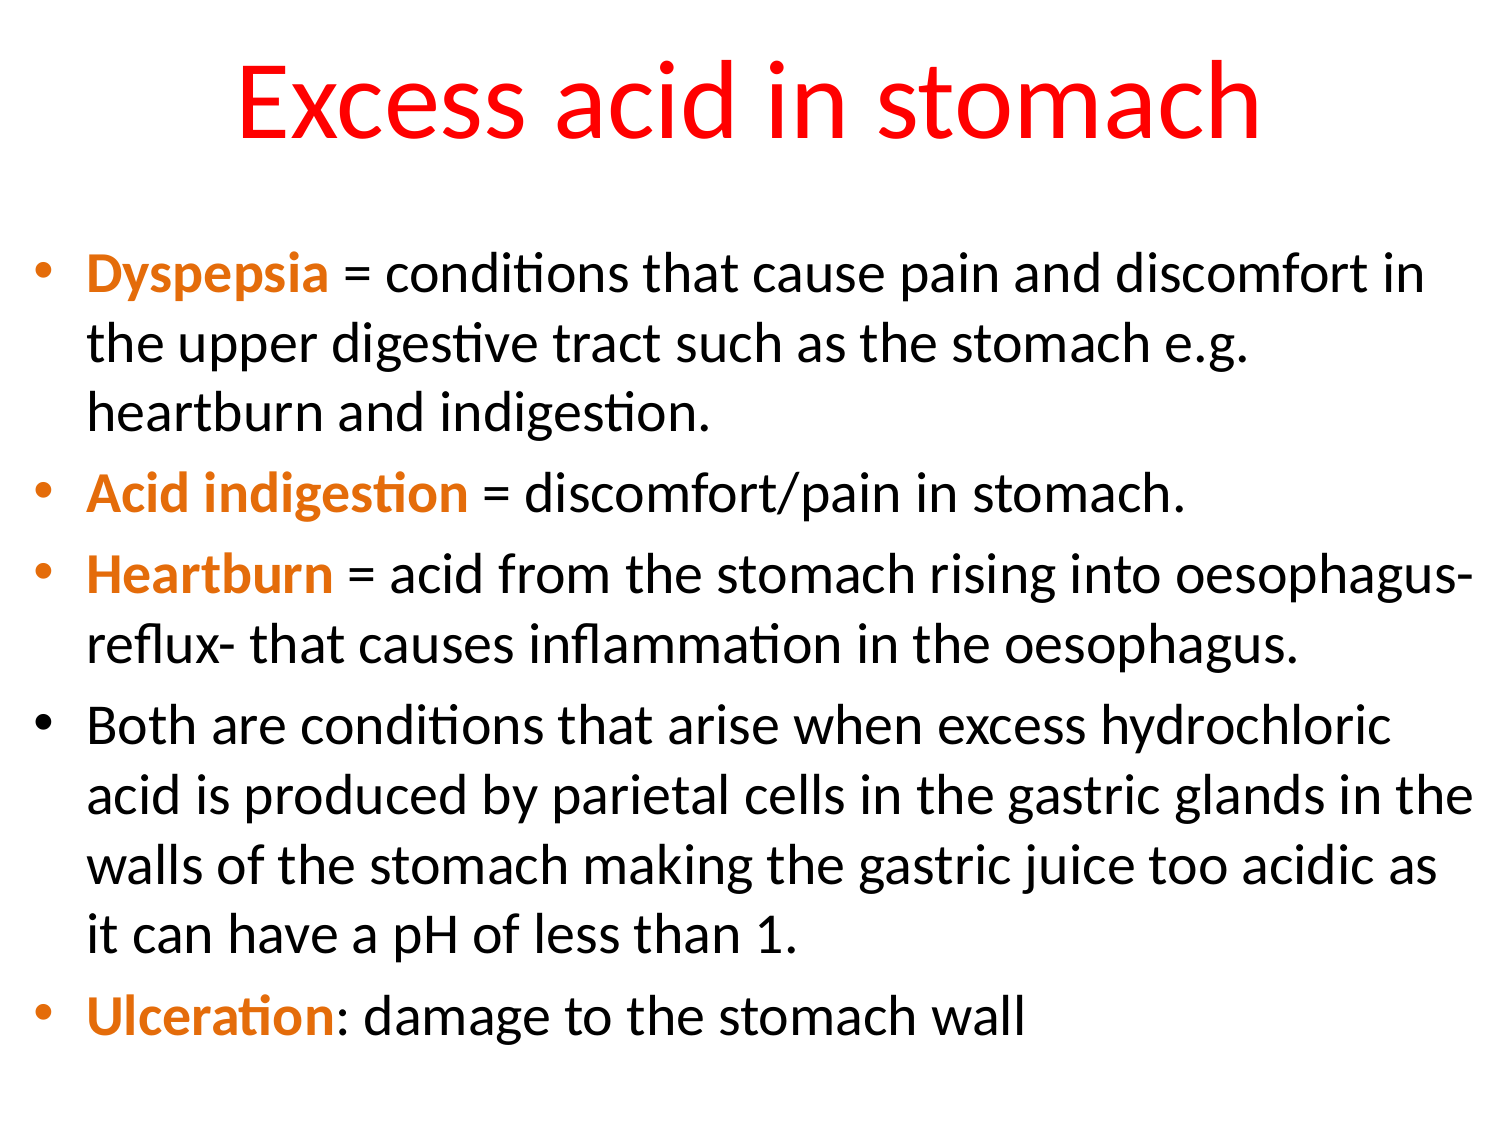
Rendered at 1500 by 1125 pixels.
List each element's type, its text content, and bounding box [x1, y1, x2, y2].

title Excess acid in stomach [75, 0, 1425, 188]
list Dyspepsia = conditions that cause pain and discomfort in the upper digestive tract such as the stomach e.g. heartburn and indigestion. Acid indigestion = discomfort/pain in stomach. Heartburn = acid from the stomach rising into oesophagus- reflux- that causes inflammation in the oesophagus. Both are conditions that arise when excess hydrochloric acid is produced by parietal cells in the gastric glands in the walls of the stomach making the gastric juice too acidic as it can have a pH of less than 1. Ulceration: damage to the stomach wall [18, 226, 1500, 1125]
